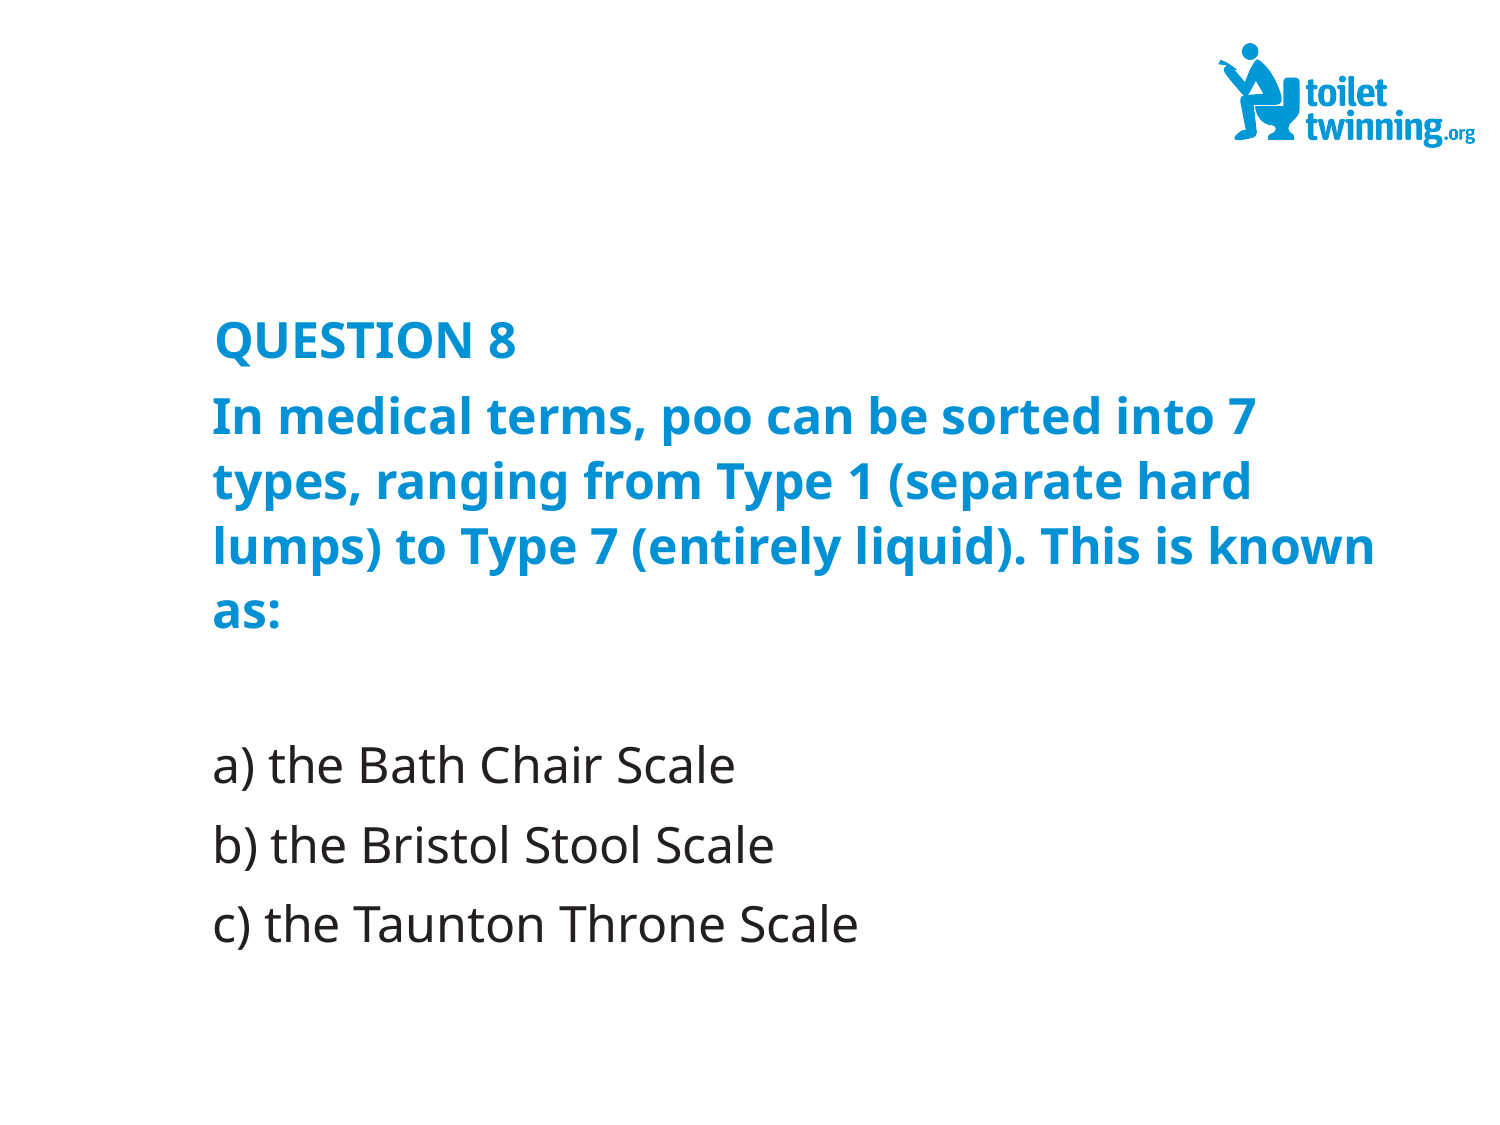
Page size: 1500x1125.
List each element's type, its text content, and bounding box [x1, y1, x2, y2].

picture [1250, 84, 1261, 94]
picture [1218, 43, 1475, 148]
text_box QUESTION 8 In medical terms, poo can be sorted into 7 types, ranging from Type 1 (separate hard lumps) to Type 7 (entirely liquid). This is known as: a) the Bath Chair Scale b) the Bristol Stool Scale c) the Taunton Throne Scale [197, 296, 1431, 960]
picture [1218, 43, 1254, 80]
